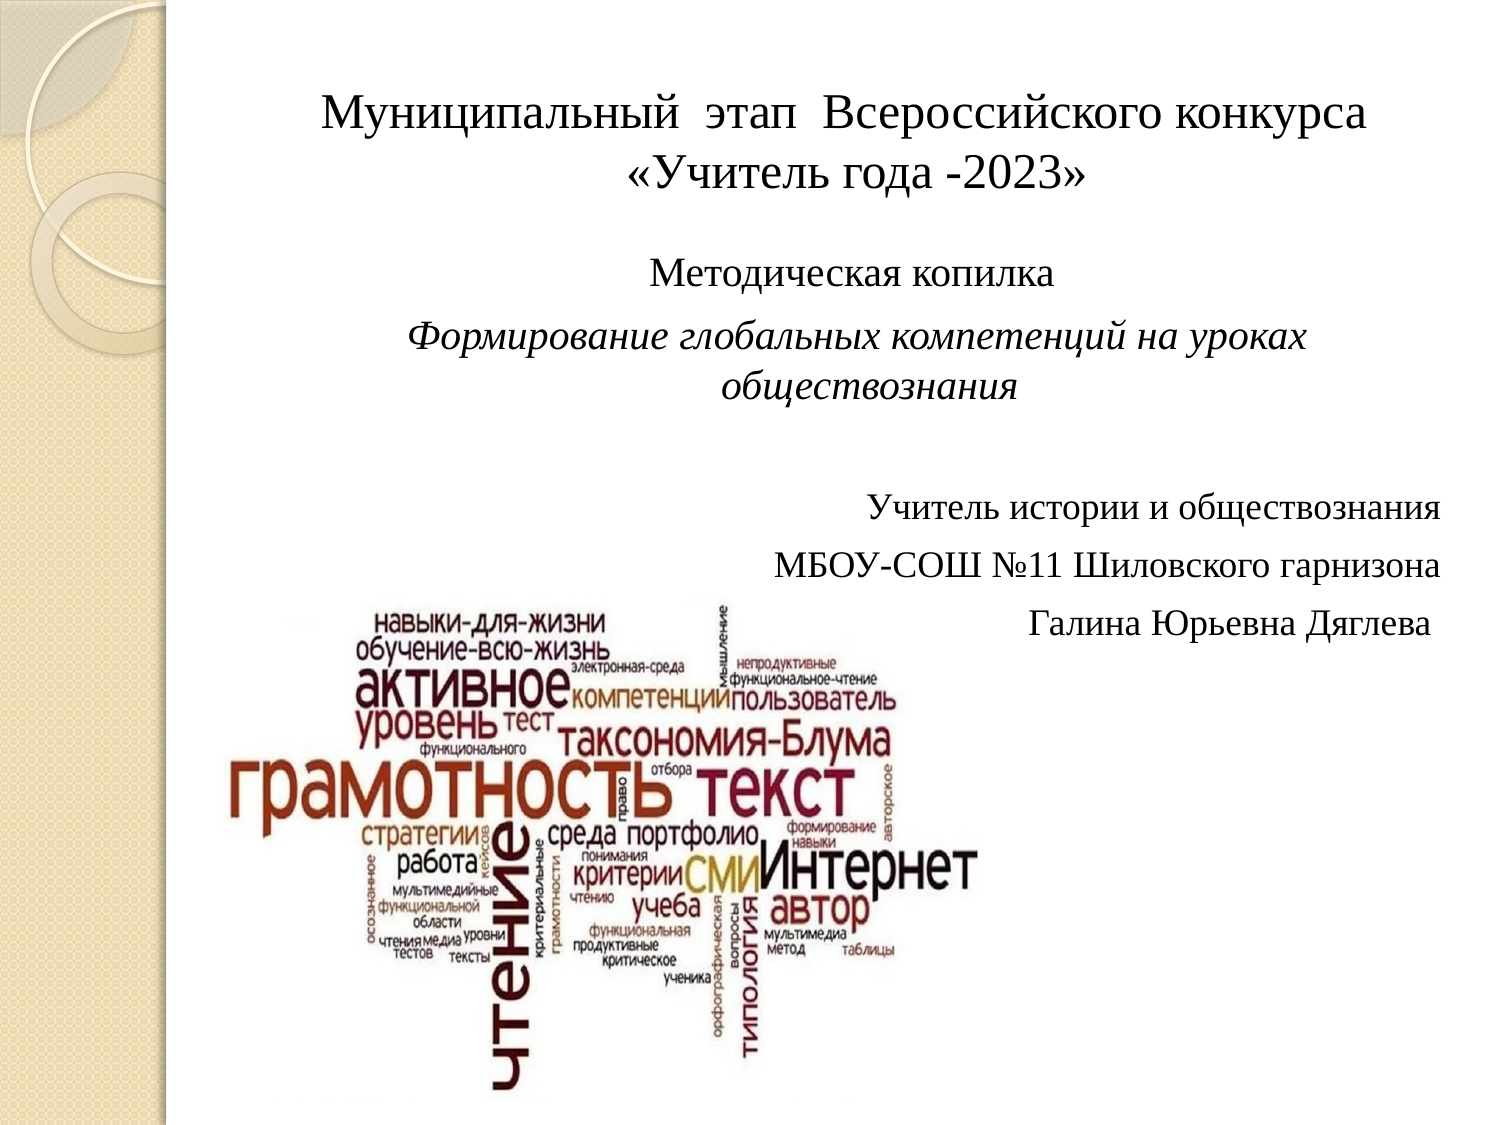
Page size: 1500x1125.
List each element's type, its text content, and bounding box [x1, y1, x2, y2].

picture [222, 597, 985, 1102]
title Муниципальный этап Всероссийского конкурса «Учитель года -2023» [235, 45, 1466, 233]
list Методическая копилка Формирование глобальных компетенций на уроках обществознания Учитель истории и обществознания МБОУ-СОШ №11 Шиловского гарнизона Галина Юрьевна Дяглева [235, 237, 1466, 1025]
